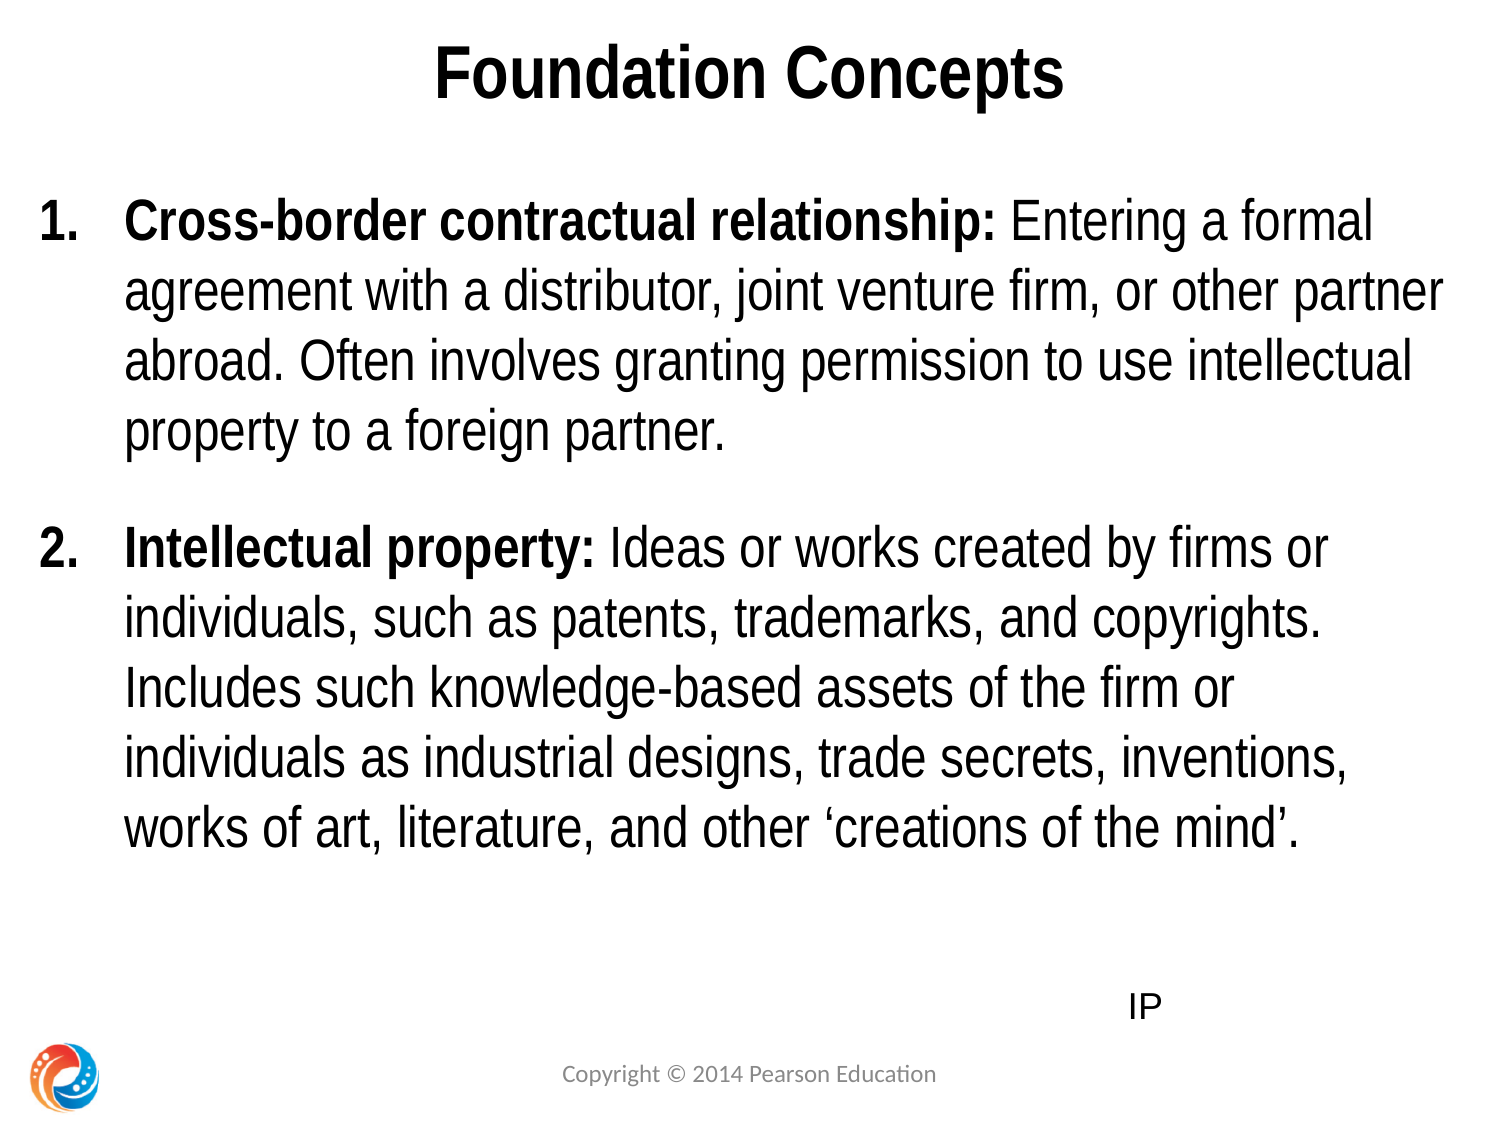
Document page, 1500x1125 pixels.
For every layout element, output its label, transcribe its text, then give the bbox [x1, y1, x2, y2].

footer Copyright © 2014 Pearson Education [512, 1042, 988, 1103]
picture [23, 1037, 105, 1116]
text_box IP [1112, 974, 1179, 1035]
subtitle Cross-border contractual relationship: Entering a formal agreement with a distributor, joint venture firm, or other partner abroad. Often involves granting permission to use intellectual property to a foreign partner. Intellectual property: Ideas or works created by firms or individuals, such as patents, trademarks, and copyrights. Includes such knowledge-based assets of the firm or individuals as industrial designs, trade secrets, inventions, works of art, literature, and other ‘creations of the mind’. [24, 174, 1476, 1001]
title Foundation Concepts [112, 0, 1388, 138]
